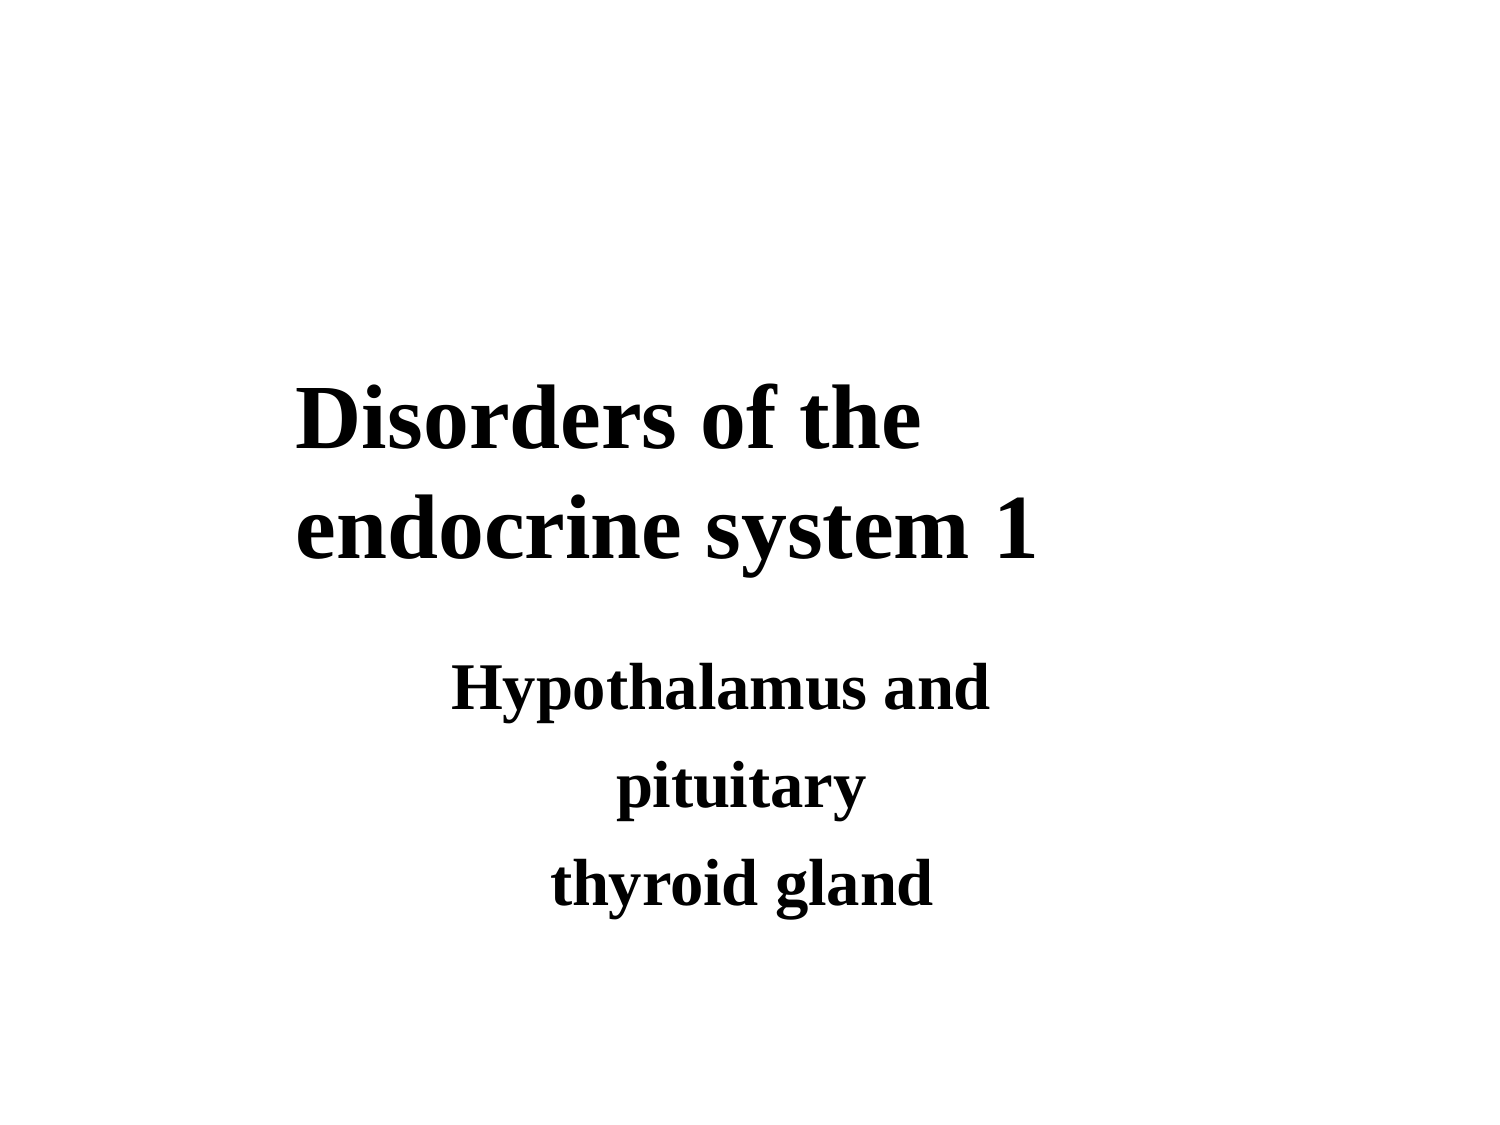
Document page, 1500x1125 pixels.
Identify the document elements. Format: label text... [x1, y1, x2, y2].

text_box Disorders of the endocrine system 1 [295, 354, 1206, 689]
subtitle Hypothalamus and pituitary thyroid gland [366, 624, 1134, 1125]
